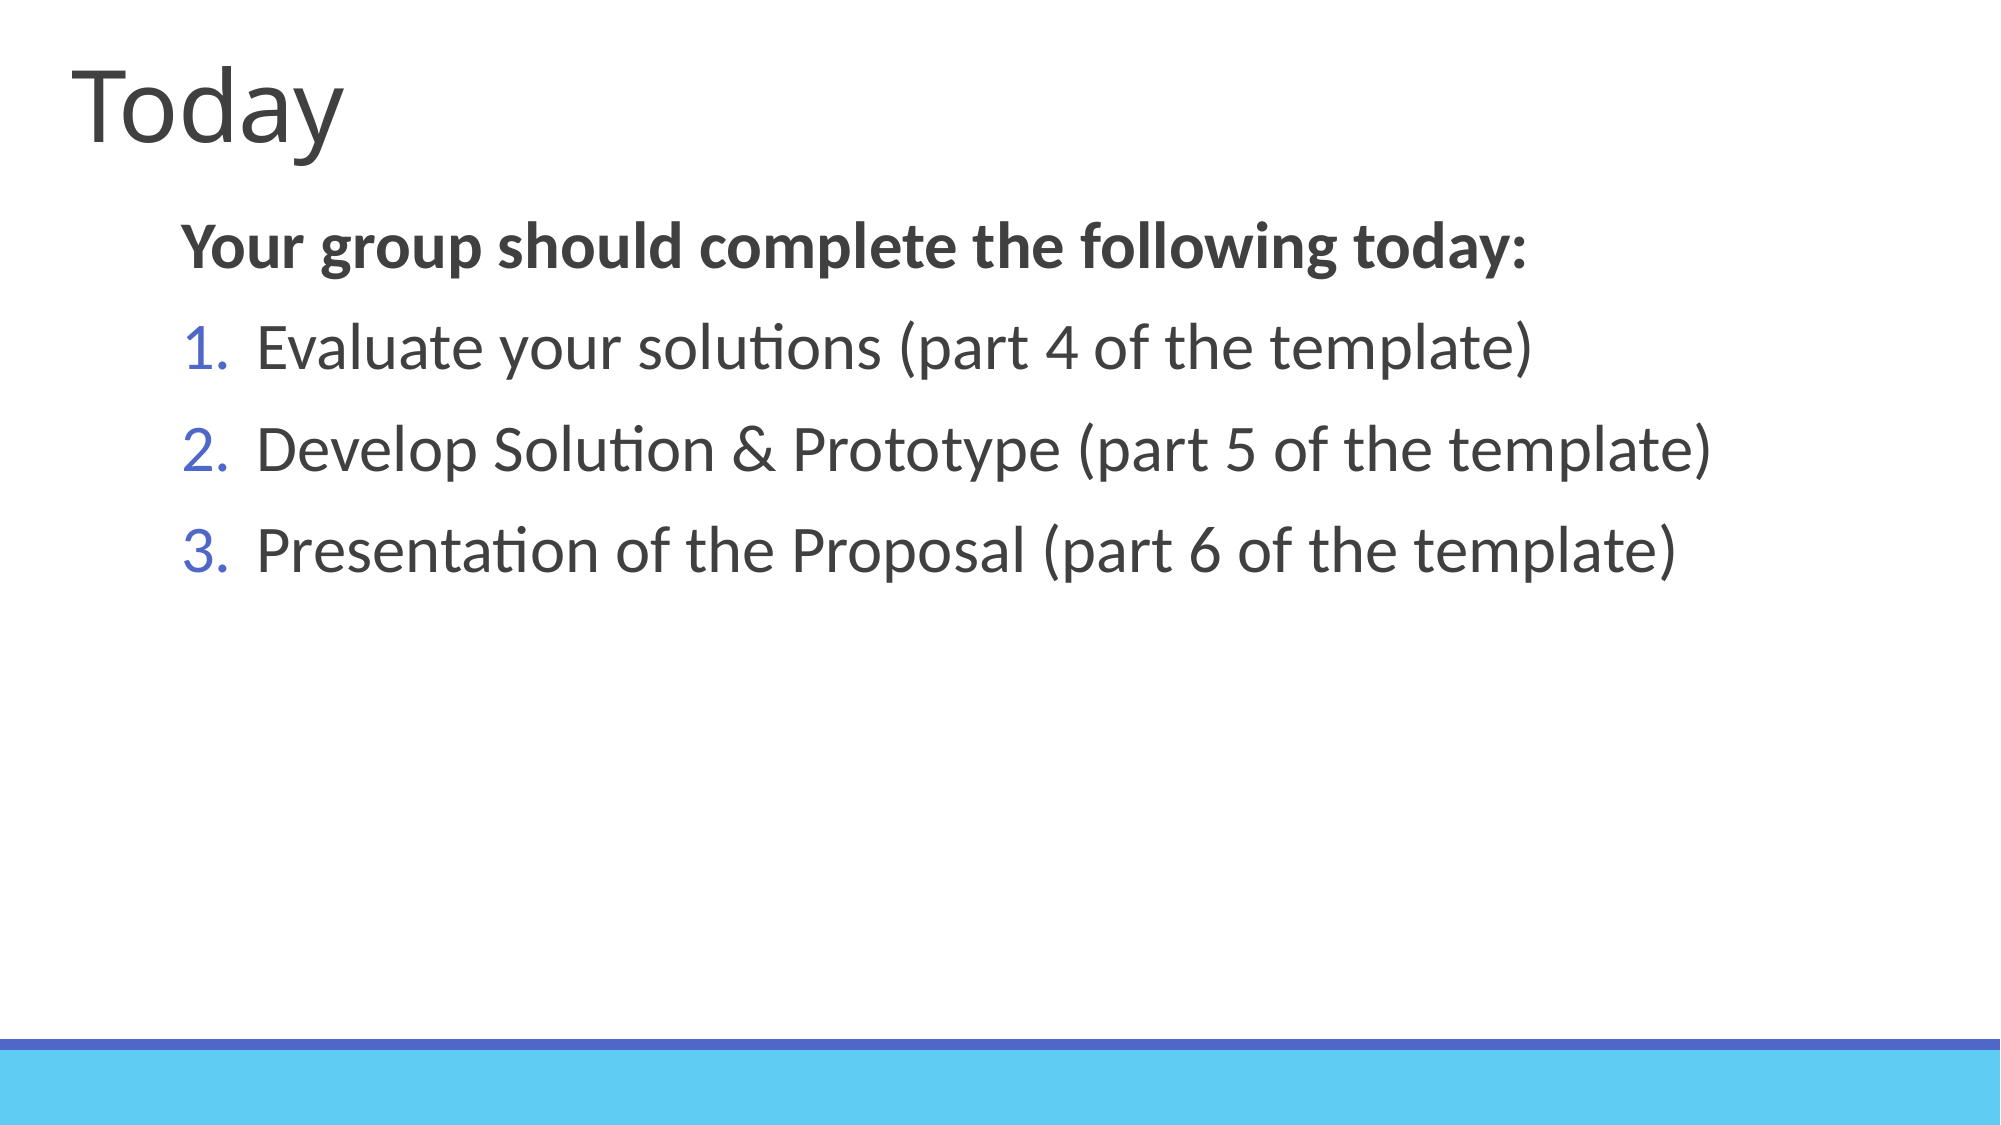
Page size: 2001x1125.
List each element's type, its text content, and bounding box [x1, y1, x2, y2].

list Your group should complete the following today: Evaluate your solutions (part 4 of the template) Develop Solution & Prototype (part 5 of the template) Presentation of the Proposal (part 6 of the template) [106, 203, 1933, 928]
title Today [56, 45, 814, 171]
